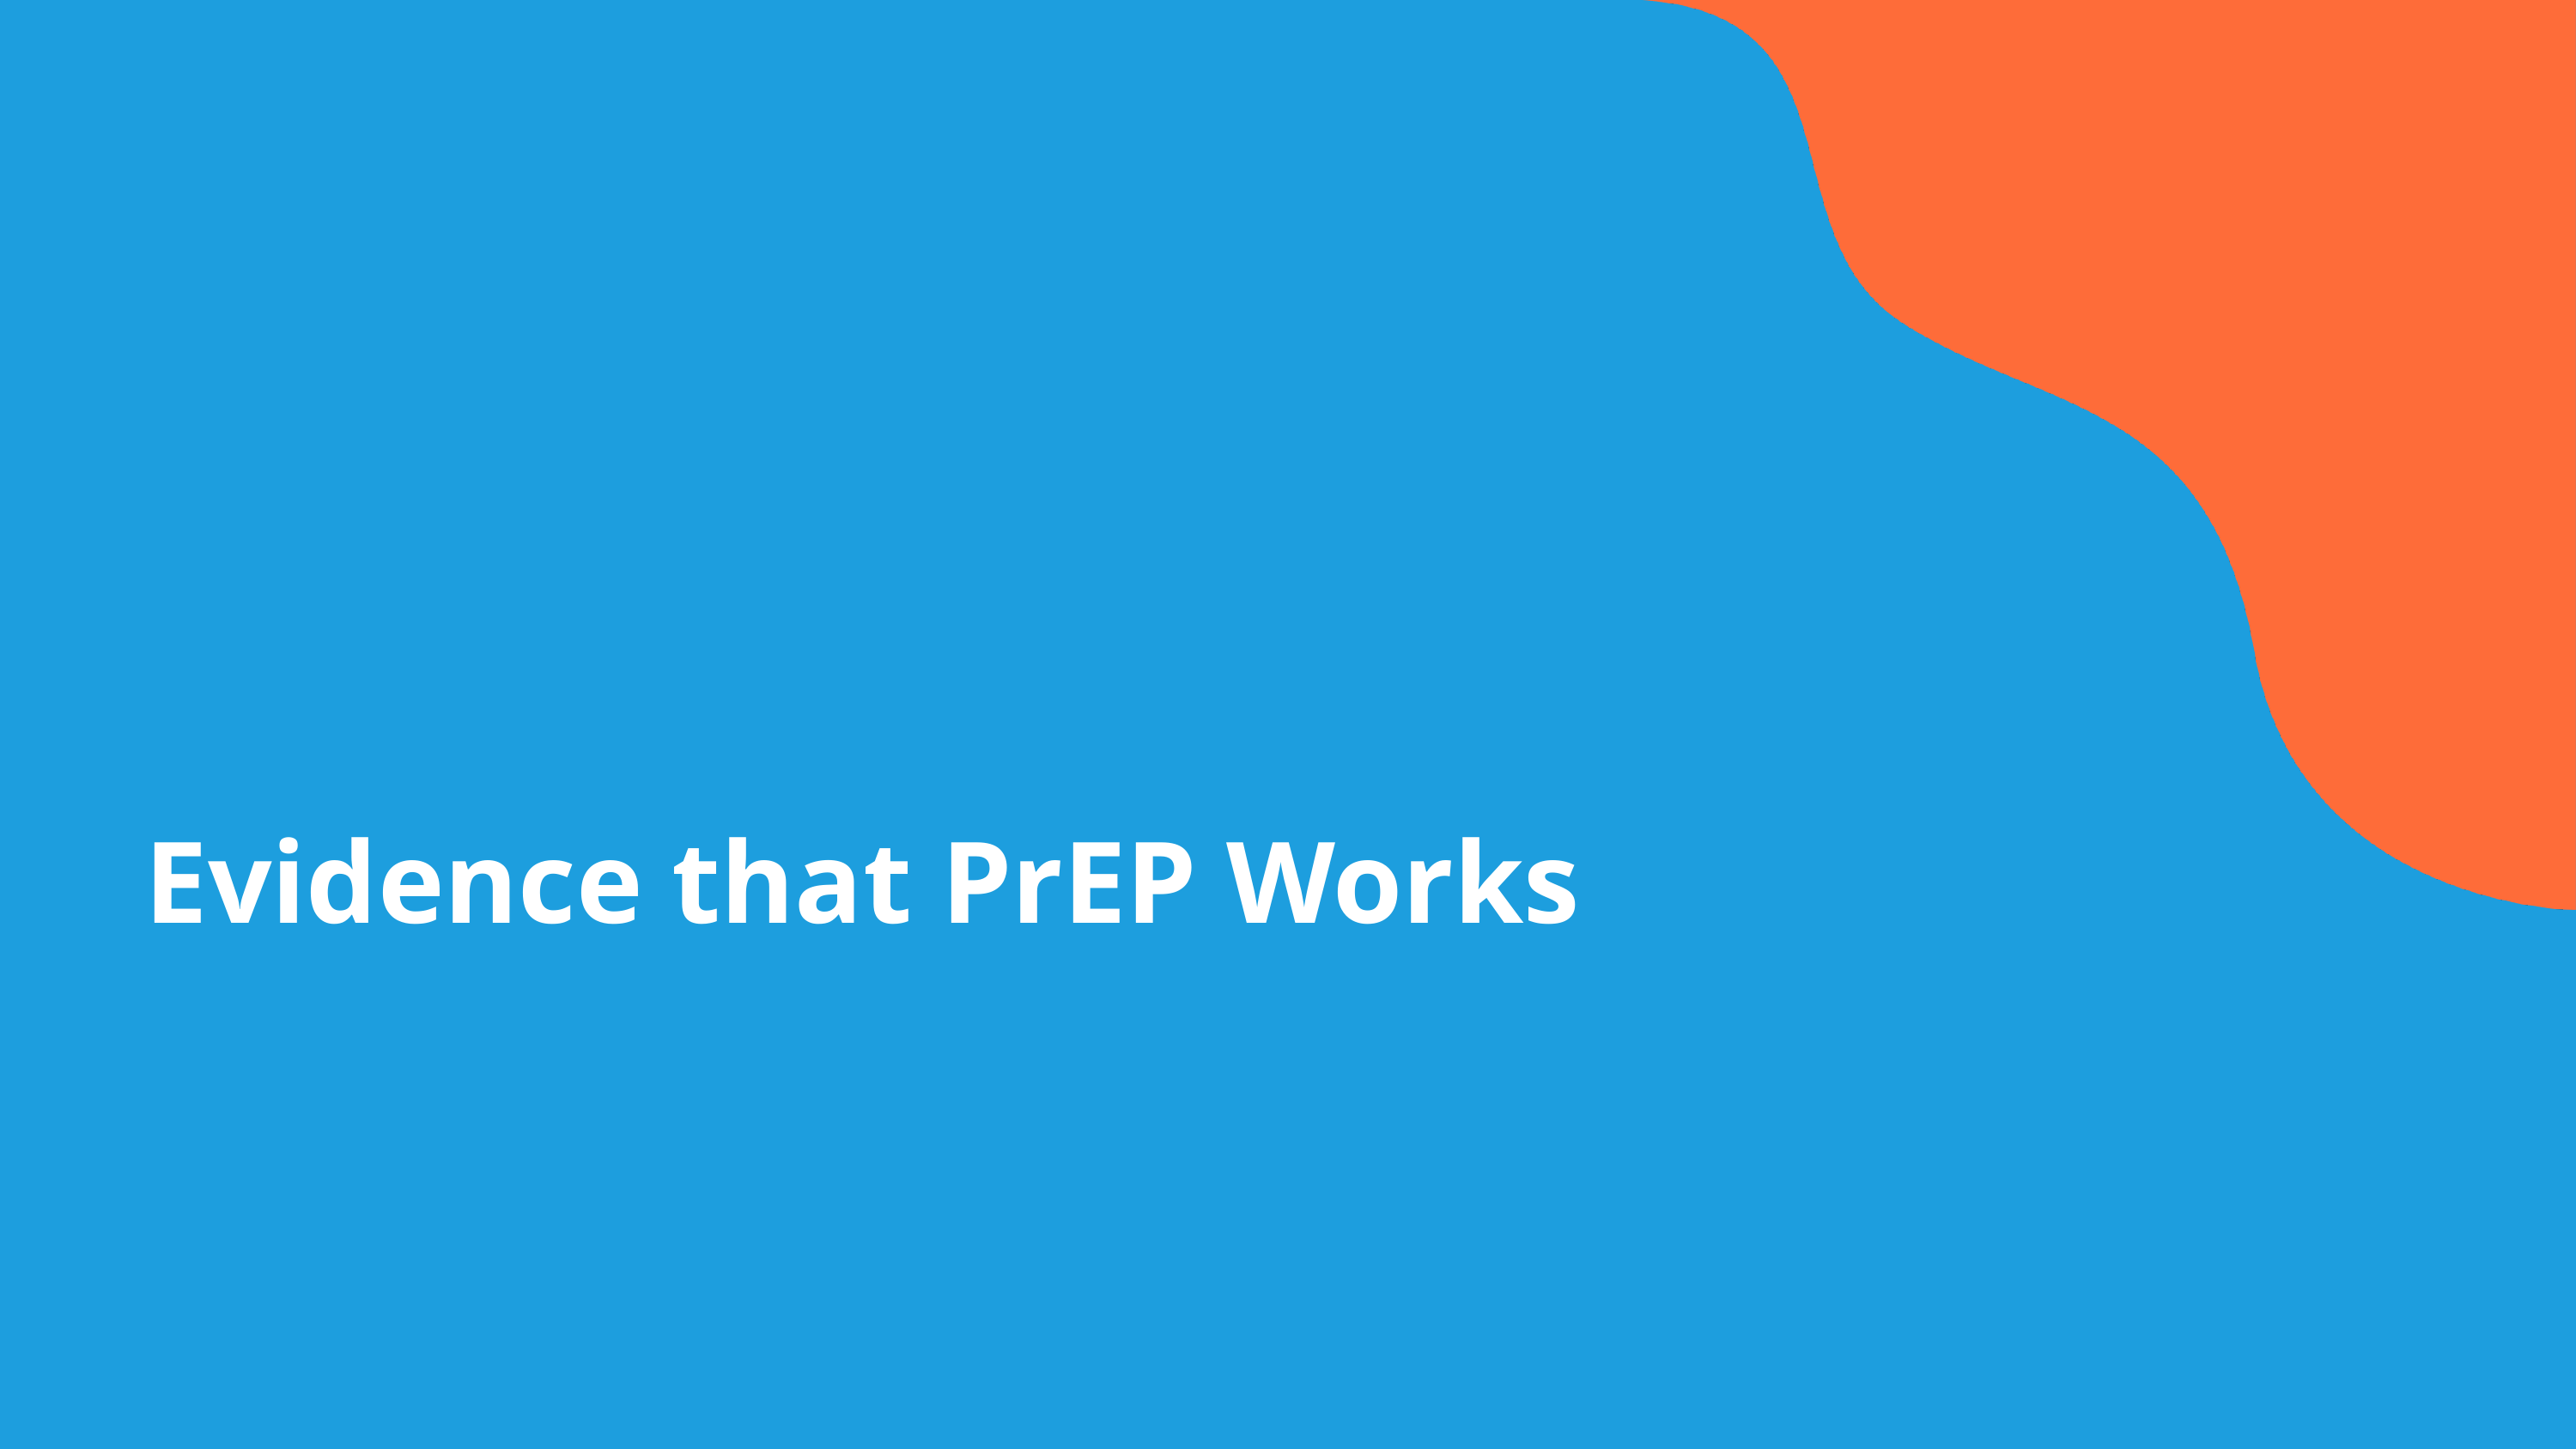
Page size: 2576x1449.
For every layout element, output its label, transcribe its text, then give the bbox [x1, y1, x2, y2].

text_box Evidence that PrEP Works [144, 756, 2328, 946]
text_box [1623, 0, 2576, 910]
